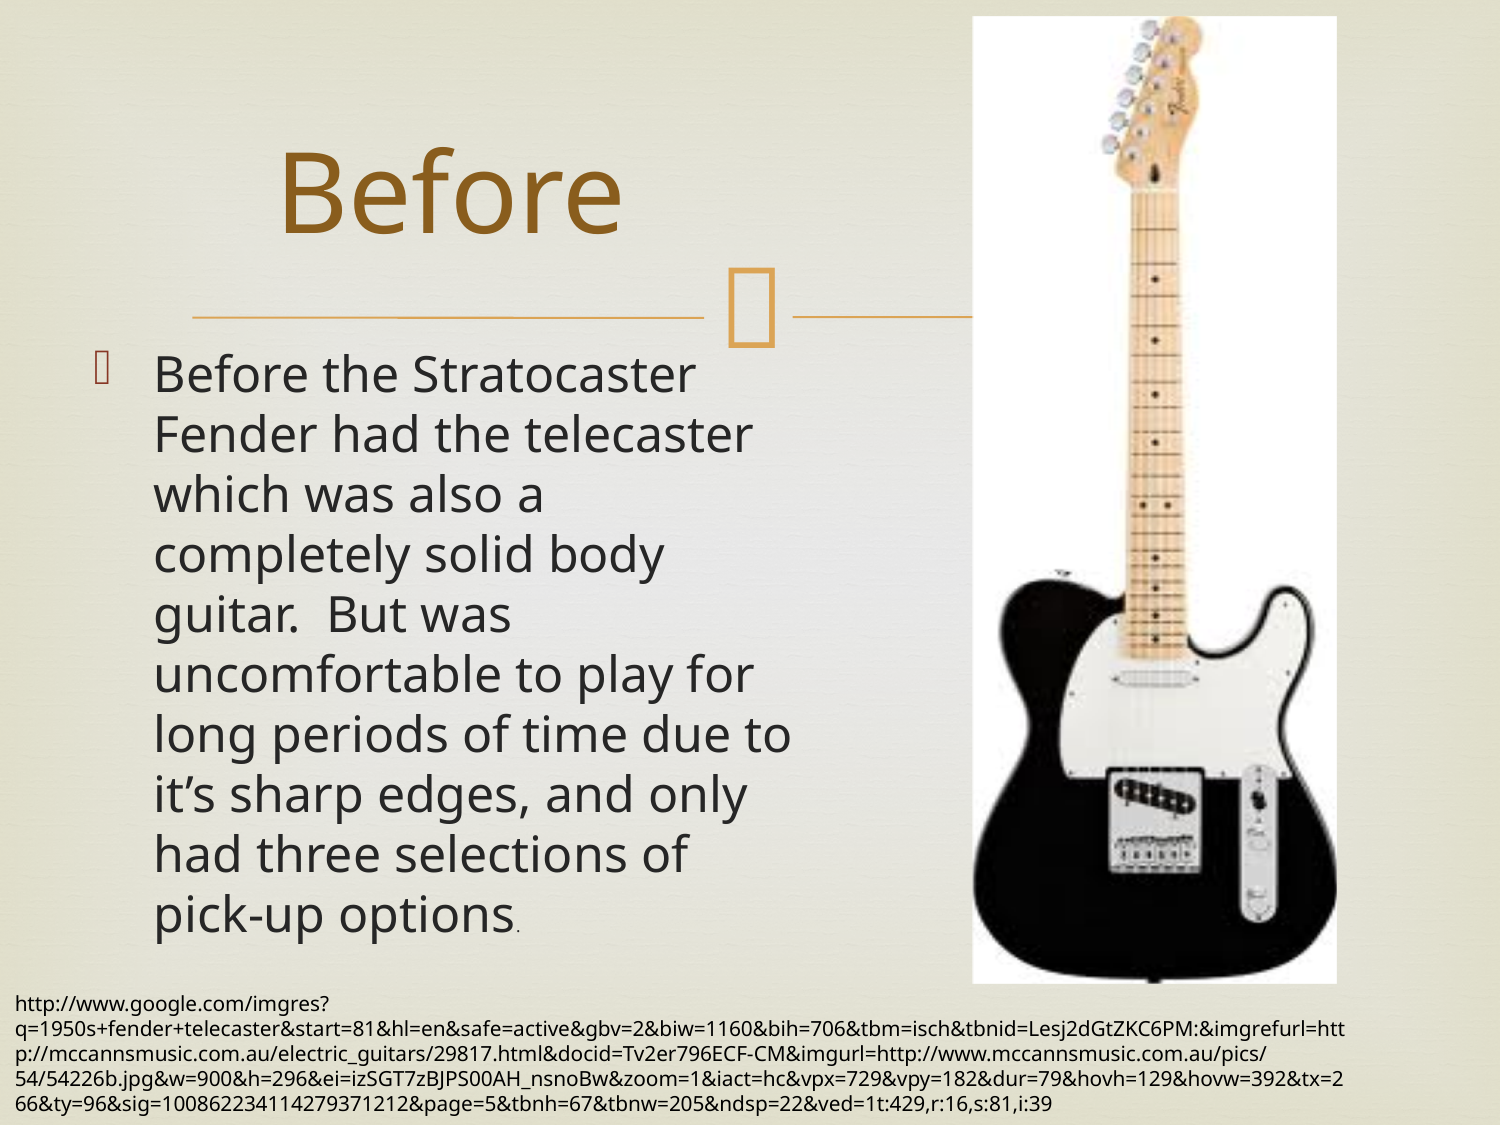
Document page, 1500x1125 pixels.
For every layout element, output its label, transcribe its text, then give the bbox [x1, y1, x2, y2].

picture [669, 17, 1500, 983]
list Before the Stratocaster Fender had the telecaster which was also a completely solid body guitar. But was uncomfortable to play for long periods of time due to it’s sharp edges, and only had three selections of pick-up options. [78, 335, 822, 983]
text_box http://www.google.com/imgres?q=1950s+fender+telecaster&start=81&hl=en&safe=active&gbv=2&biw=1160&bih=706&tbm=isch&tbnid=Lesj2dGtZKC6PM:&imgrefurl=http://mccannsmusic.com.au/electric_guitars/29817.html&docid=Tv2er796ECF-CM&imgurl=http://www.mccannsmusic.com.au/pics/54/54226b.jpg&w=900&h=296&ei=izSGT7zBJPS00AH_nsnoBw&zoom=1&iact=hc&vpx=729&vpy=182&dur=79&hovh=129&hovw=392&tx=266&ty=96&sig=100862234114279371212&page=5&tbnh=67&tbnw=205&ndsp=22&ved=1t:429,r:16,s:81,i:39 [0, 983, 1362, 1124]
title Before [0, 102, 972, 276]
